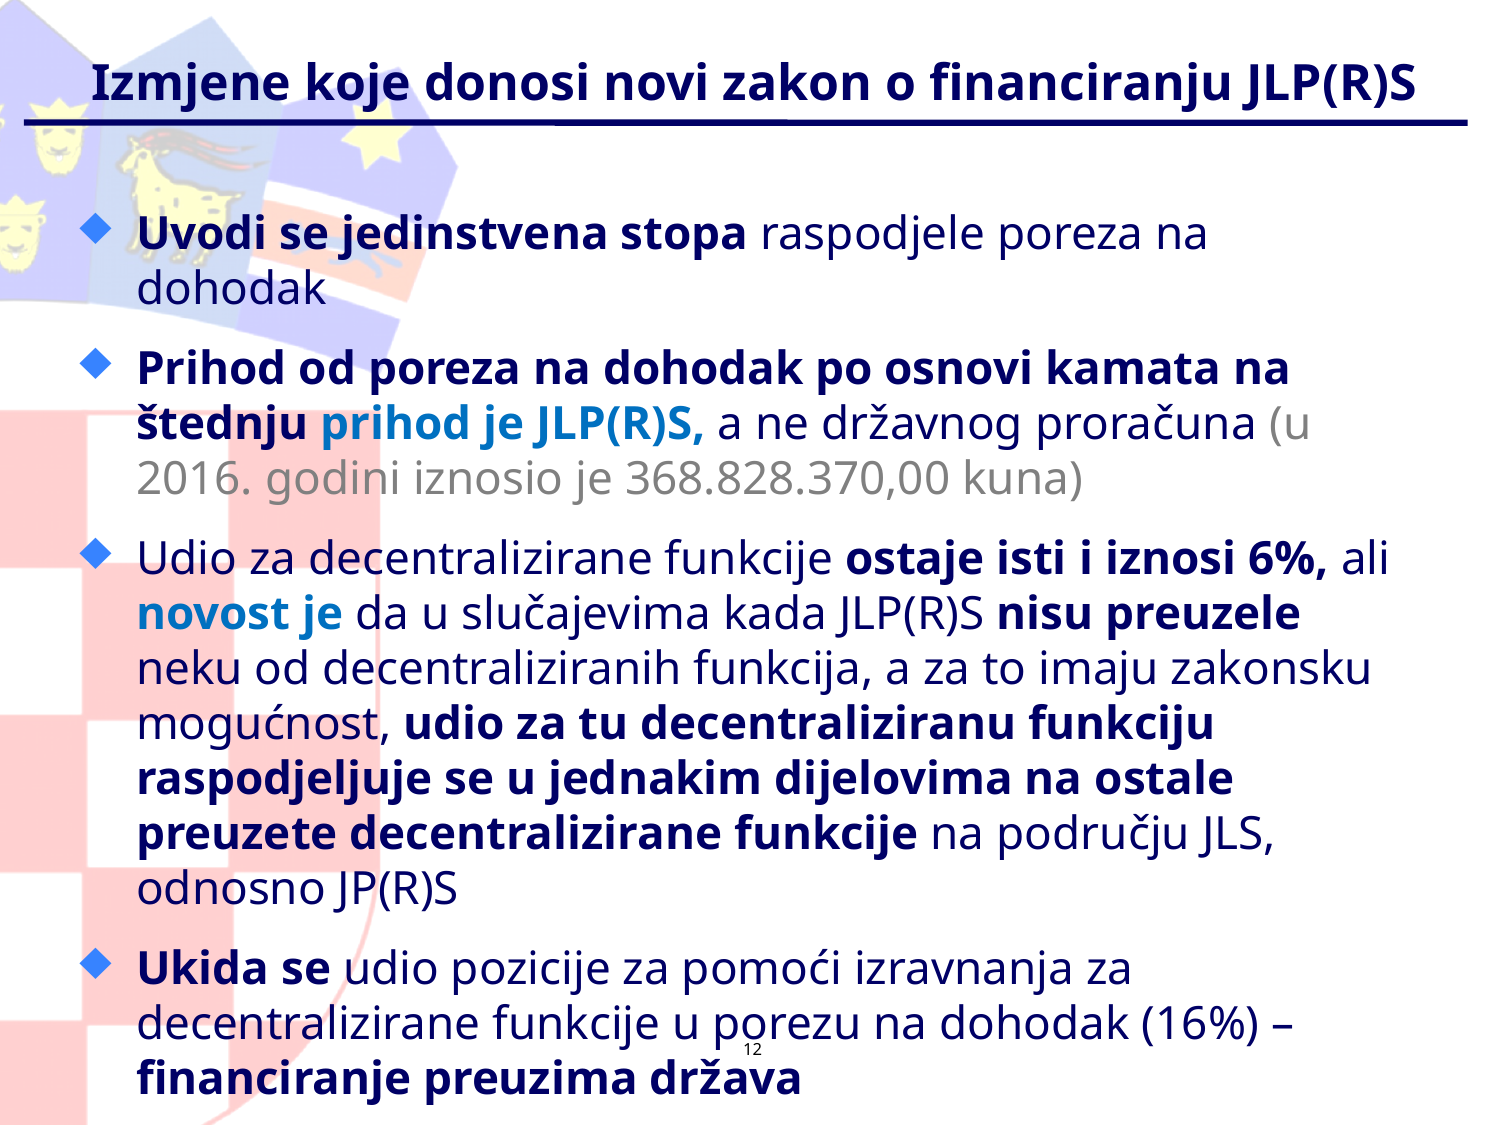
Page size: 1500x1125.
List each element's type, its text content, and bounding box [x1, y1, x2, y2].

title Izmjene koje donosi novi zakon o financiranju JLP(R)S [76, 42, 1471, 126]
list Uvodi se jedinstvena stopa raspodjele poreza na dohodak Prihod od poreza na dohodak po osnovi kamata na štednju prihod je JLP(R)S, a ne državnog proračuna (u 2016. godini iznosio je 368.828.370,00 kuna) Udio za decentralizirane funkcije ostaje isti i iznosi 6%, ali novost je da u slučajevima kada JLP(R)S nisu preuzele neku od decentraliziranih funkcija, a za to imaju zakonsku mogućnost, udio za tu decentraliziranu funkciju raspodjeljuje se u jednakim dijelovima na ostale preuzete decentralizirane funkcije na području JLS, odnosno JP(R)S Ukida se udio pozicije za pomoći izravnanja za decentralizirane funkcije u porezu na dohodak (16%) – financiranje preuzima država [64, 196, 1424, 1047]
slide_number 12 [741, 1041, 763, 1062]
